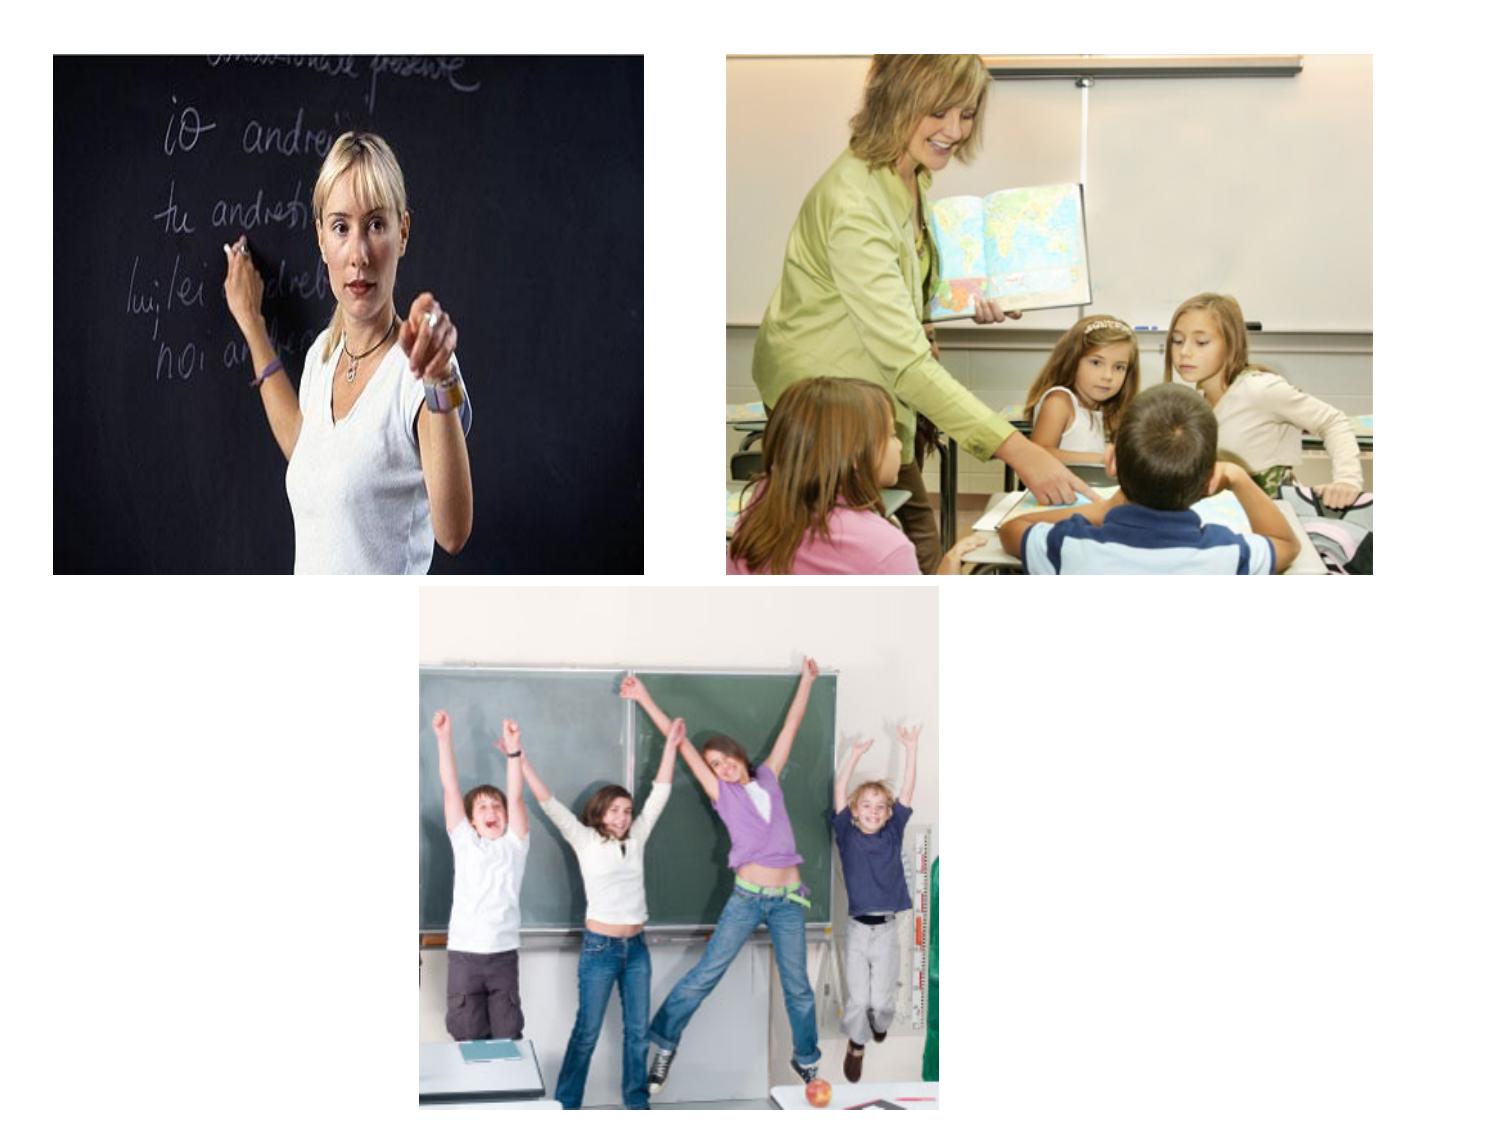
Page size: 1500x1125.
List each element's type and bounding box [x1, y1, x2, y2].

picture [418, 585, 940, 1111]
picture [52, 54, 644, 575]
picture [726, 54, 1373, 575]
